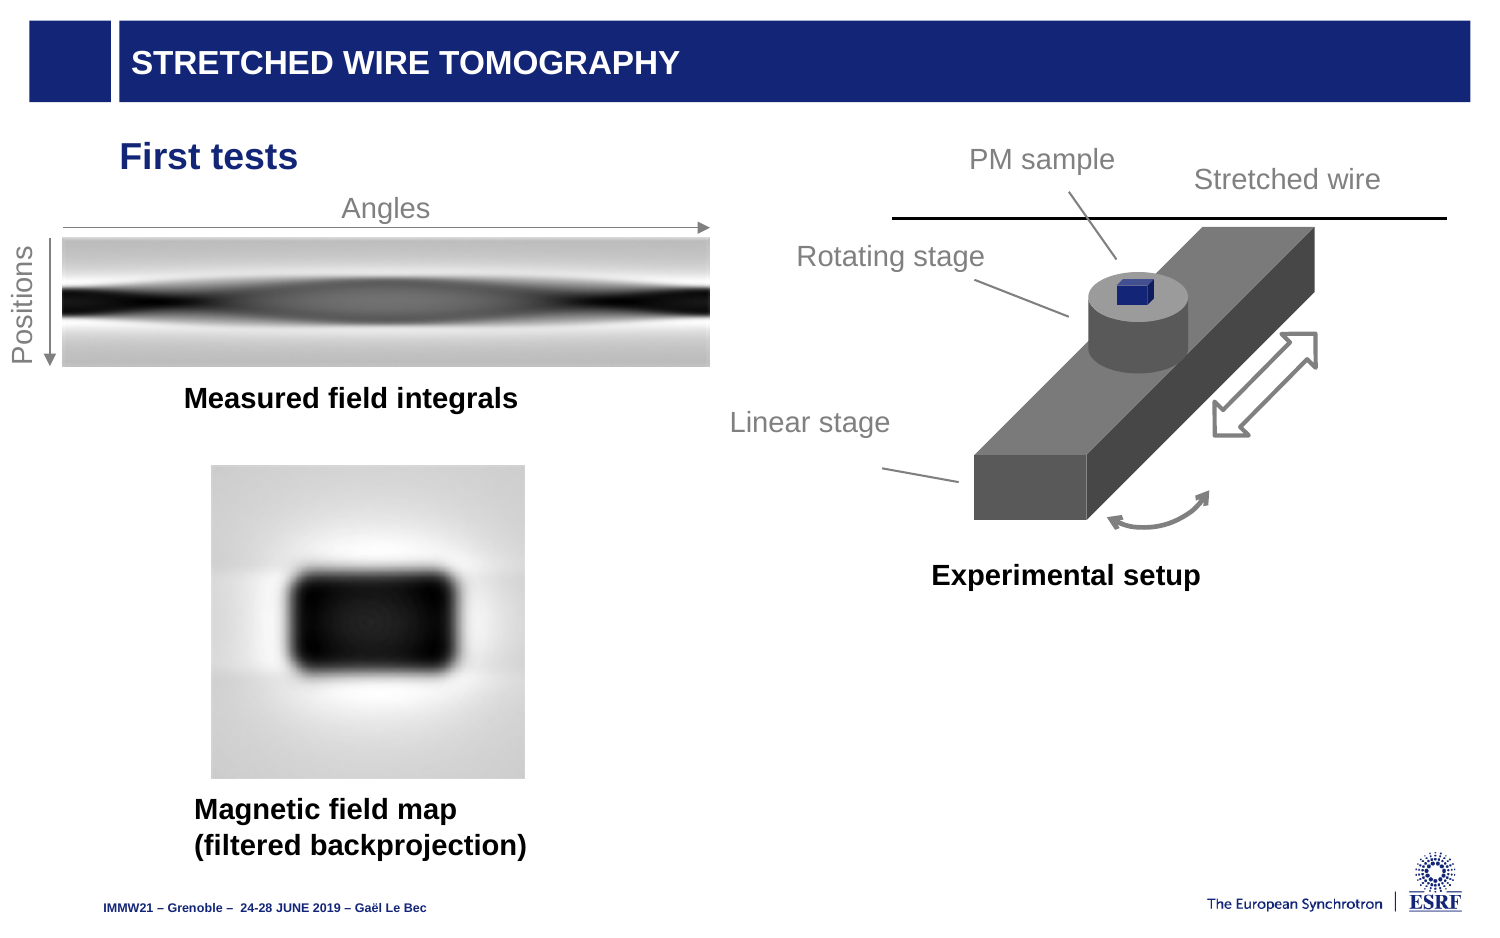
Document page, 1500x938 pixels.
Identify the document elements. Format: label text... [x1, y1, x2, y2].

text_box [714, 132, 1448, 600]
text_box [0, 181, 709, 423]
title Stretched wire tomography [119, 20, 1471, 103]
picture [1175, 831, 1500, 938]
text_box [179, 465, 557, 870]
footer IMMW21 – Grenoble – 24-28 JUNE 2019 – Gaël Le Bec [103, 886, 1108, 916]
list First tests [119, 132, 713, 179]
